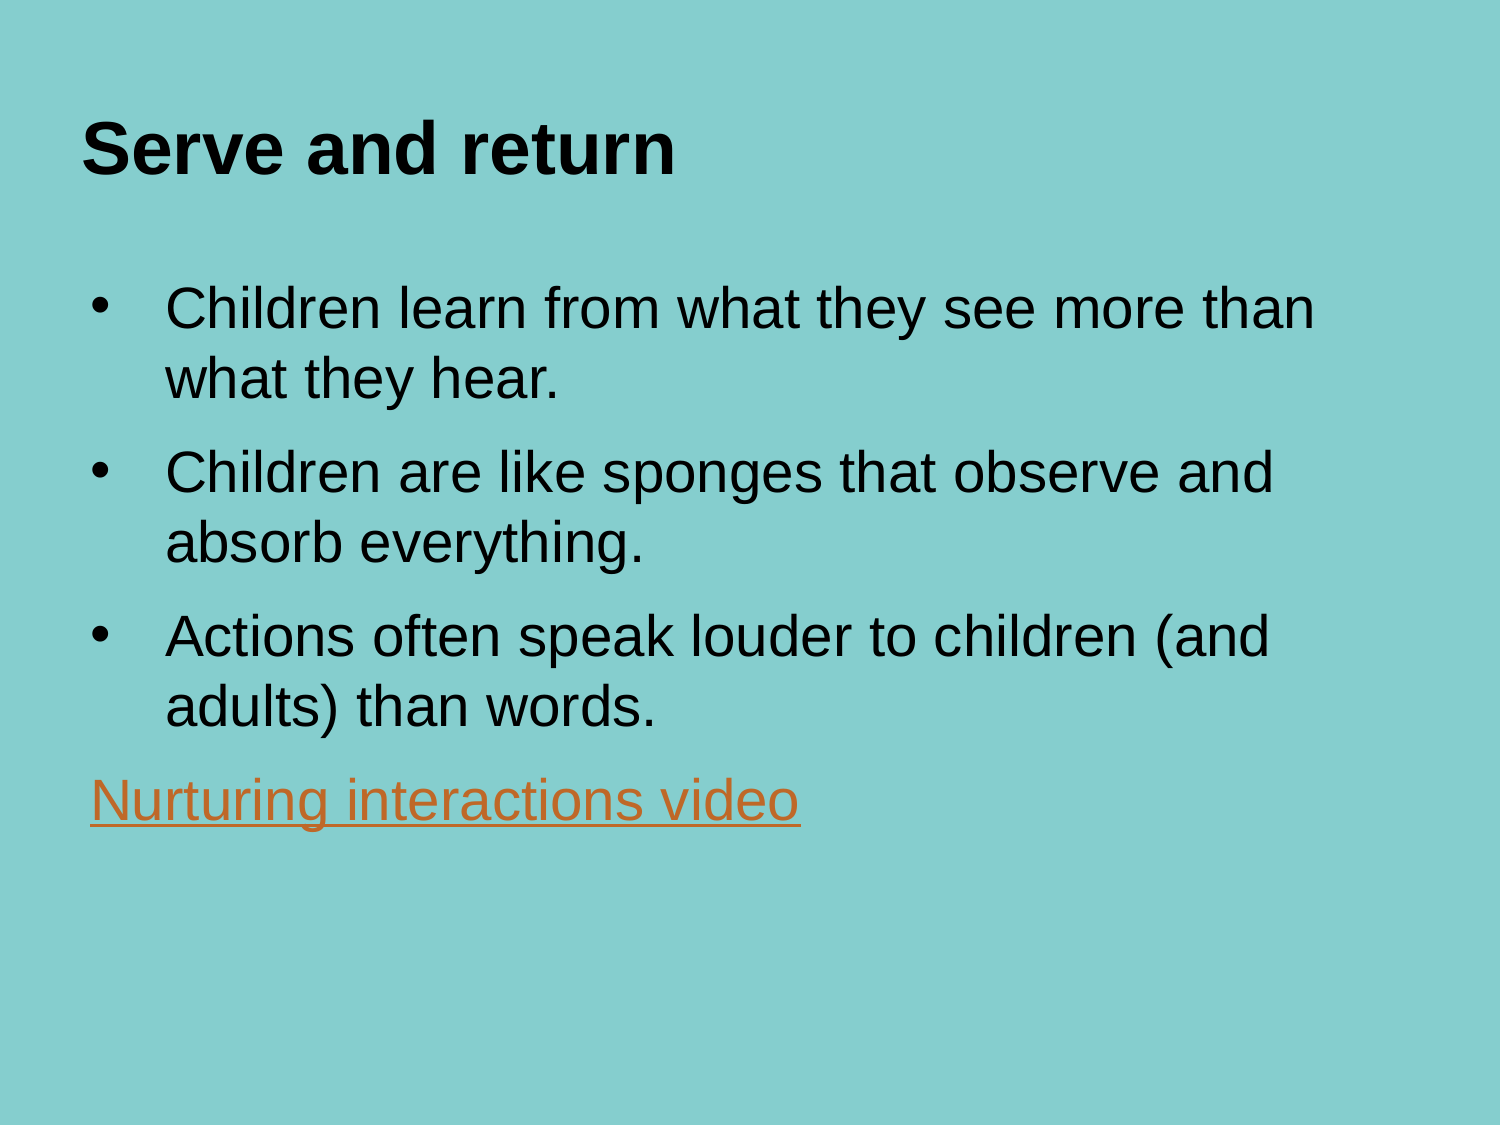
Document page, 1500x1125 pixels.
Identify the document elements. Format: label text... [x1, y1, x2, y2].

list Children learn from what they see more than what they hear. Children are like sponges that observe and absorb everything. Actions often speak louder to children (and adults) than words. Nurturing interactions video [75, 262, 1400, 963]
title Serve and return [81, 99, 1444, 238]
